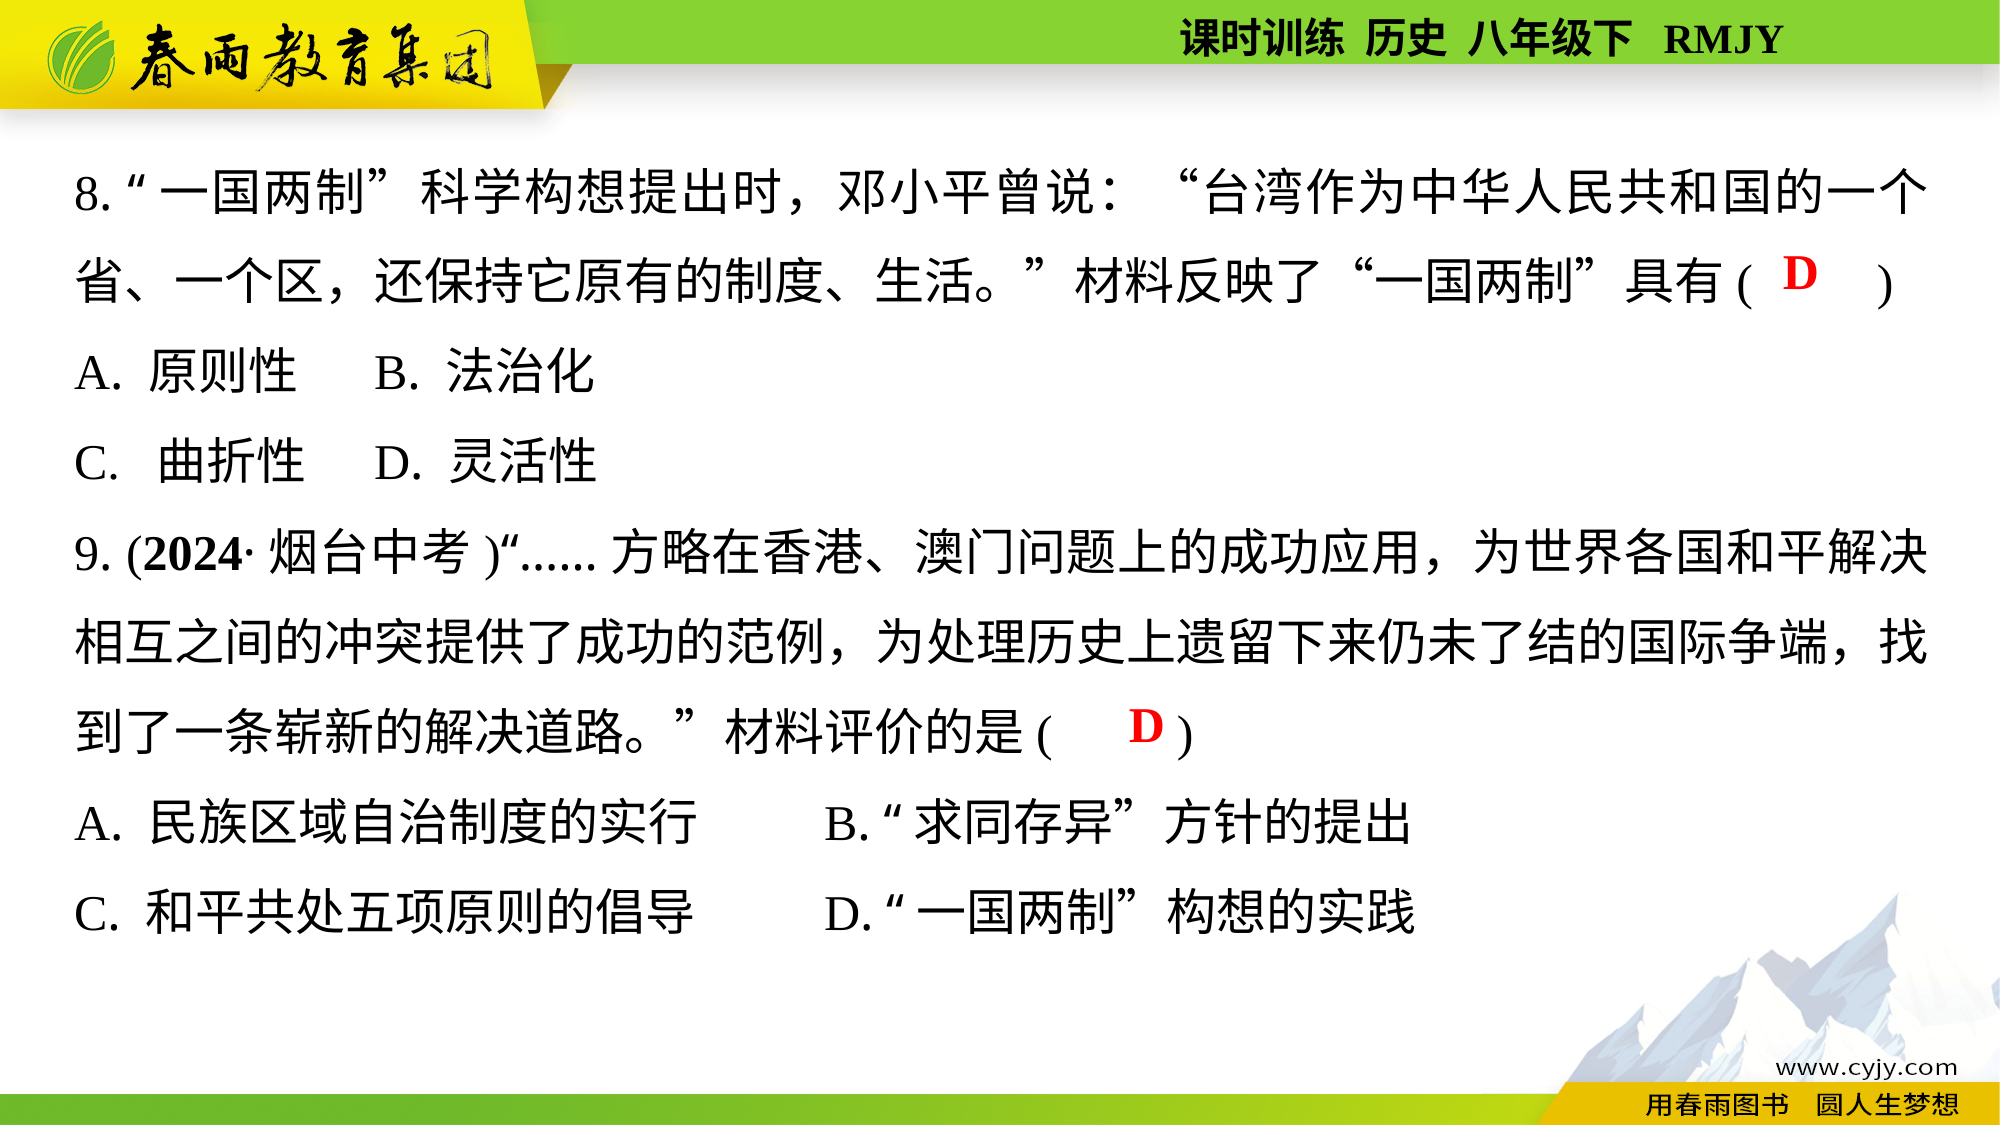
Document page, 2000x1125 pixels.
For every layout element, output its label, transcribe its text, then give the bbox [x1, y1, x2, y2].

text_box D [1114, 684, 1180, 760]
text_box D [1768, 231, 1834, 307]
picture [0, 0, 2000, 1125]
list 8. “一国两制”科学构想提出时，邓小平曾说：“台湾作为中华人民共和国的一个省、一个区，还保持它原有的制度、生活。”材料反映了“一国两制”具有( ) A. 原则性 B. 法治化 C. 曲折性 D. 灵活性 9. (2024·烟台中考)“……方略在香港、澳门问题上的成功应用，为世界各国和平解决相互之间的冲突提供了成功的范例，为处理历史上遗留下来仍未了结的国际争端，找到了一条崭新的解决道路。”材料评价的是( ) A. 民族区域自治制度的实行 B. “求同存异”方针的提出 C. 和平共处五项原则的倡导 D. “一国两制”构想的实践 [59, 122, 1944, 956]
